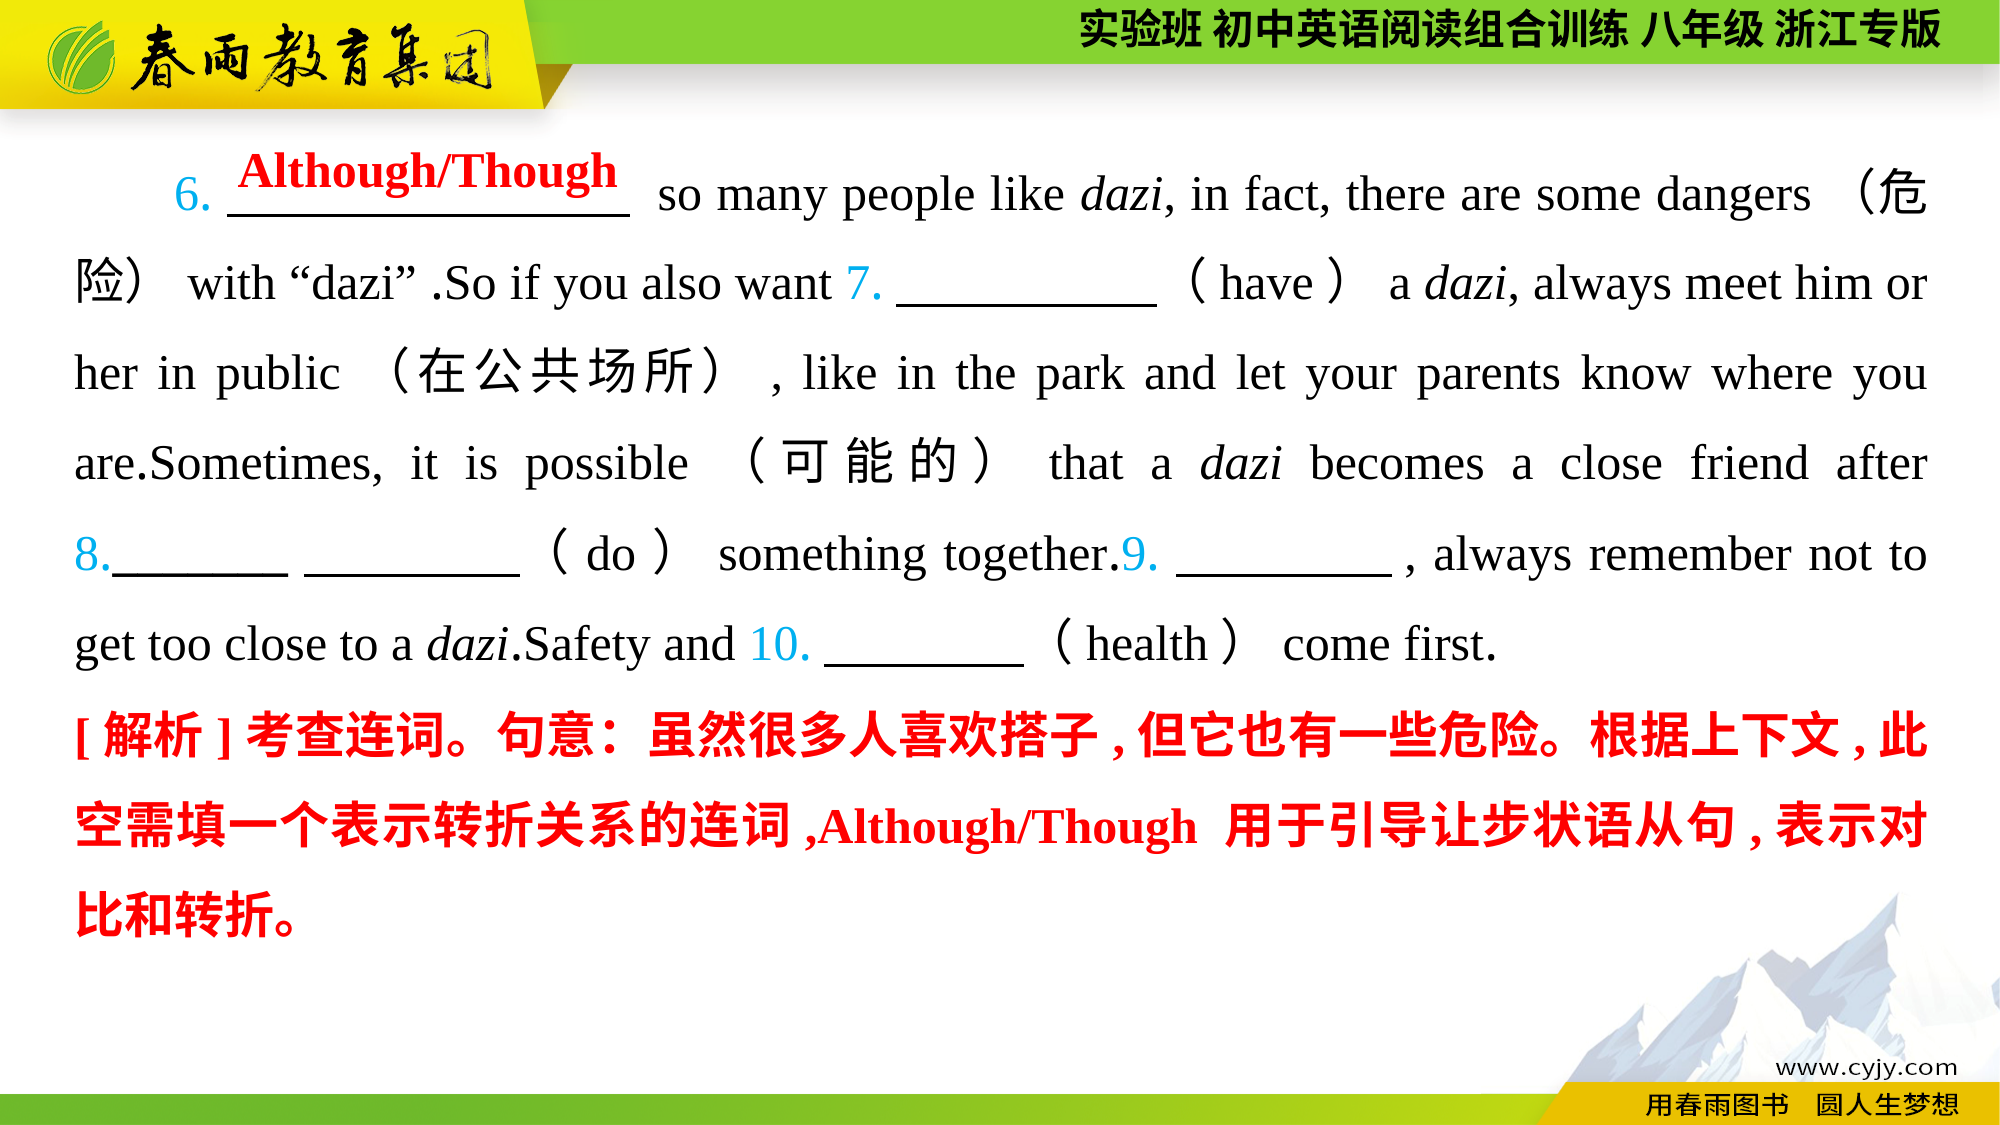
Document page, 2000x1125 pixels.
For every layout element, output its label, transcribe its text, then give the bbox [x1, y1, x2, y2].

text_box [解析]考查连词。句意：虽然很多人喜欢搭子,但它也有一些危险。根据上下文,此空需填一个表示转折关系的连词,Although/Though 用于引导让步状语从句,表示对比和转折。 [59, 683, 1944, 951]
picture [0, 0, 2000, 1125]
text_box Although/Though [222, 129, 633, 205]
list 6. so many people like dazi, in fact, there are some dangers（危险）with “dazi” .So if you also want 7. （have）a dazi, always meet him or her in public（在公共场所）, like in the park and let your parents know where you are.Sometimes, it is possible（可能的）that a dazi becomes a close friend after 8._______ （do）something together.9. , always remember not to get too close to a dazi.Safety and 10. （health）come first. [59, 122, 1944, 683]
